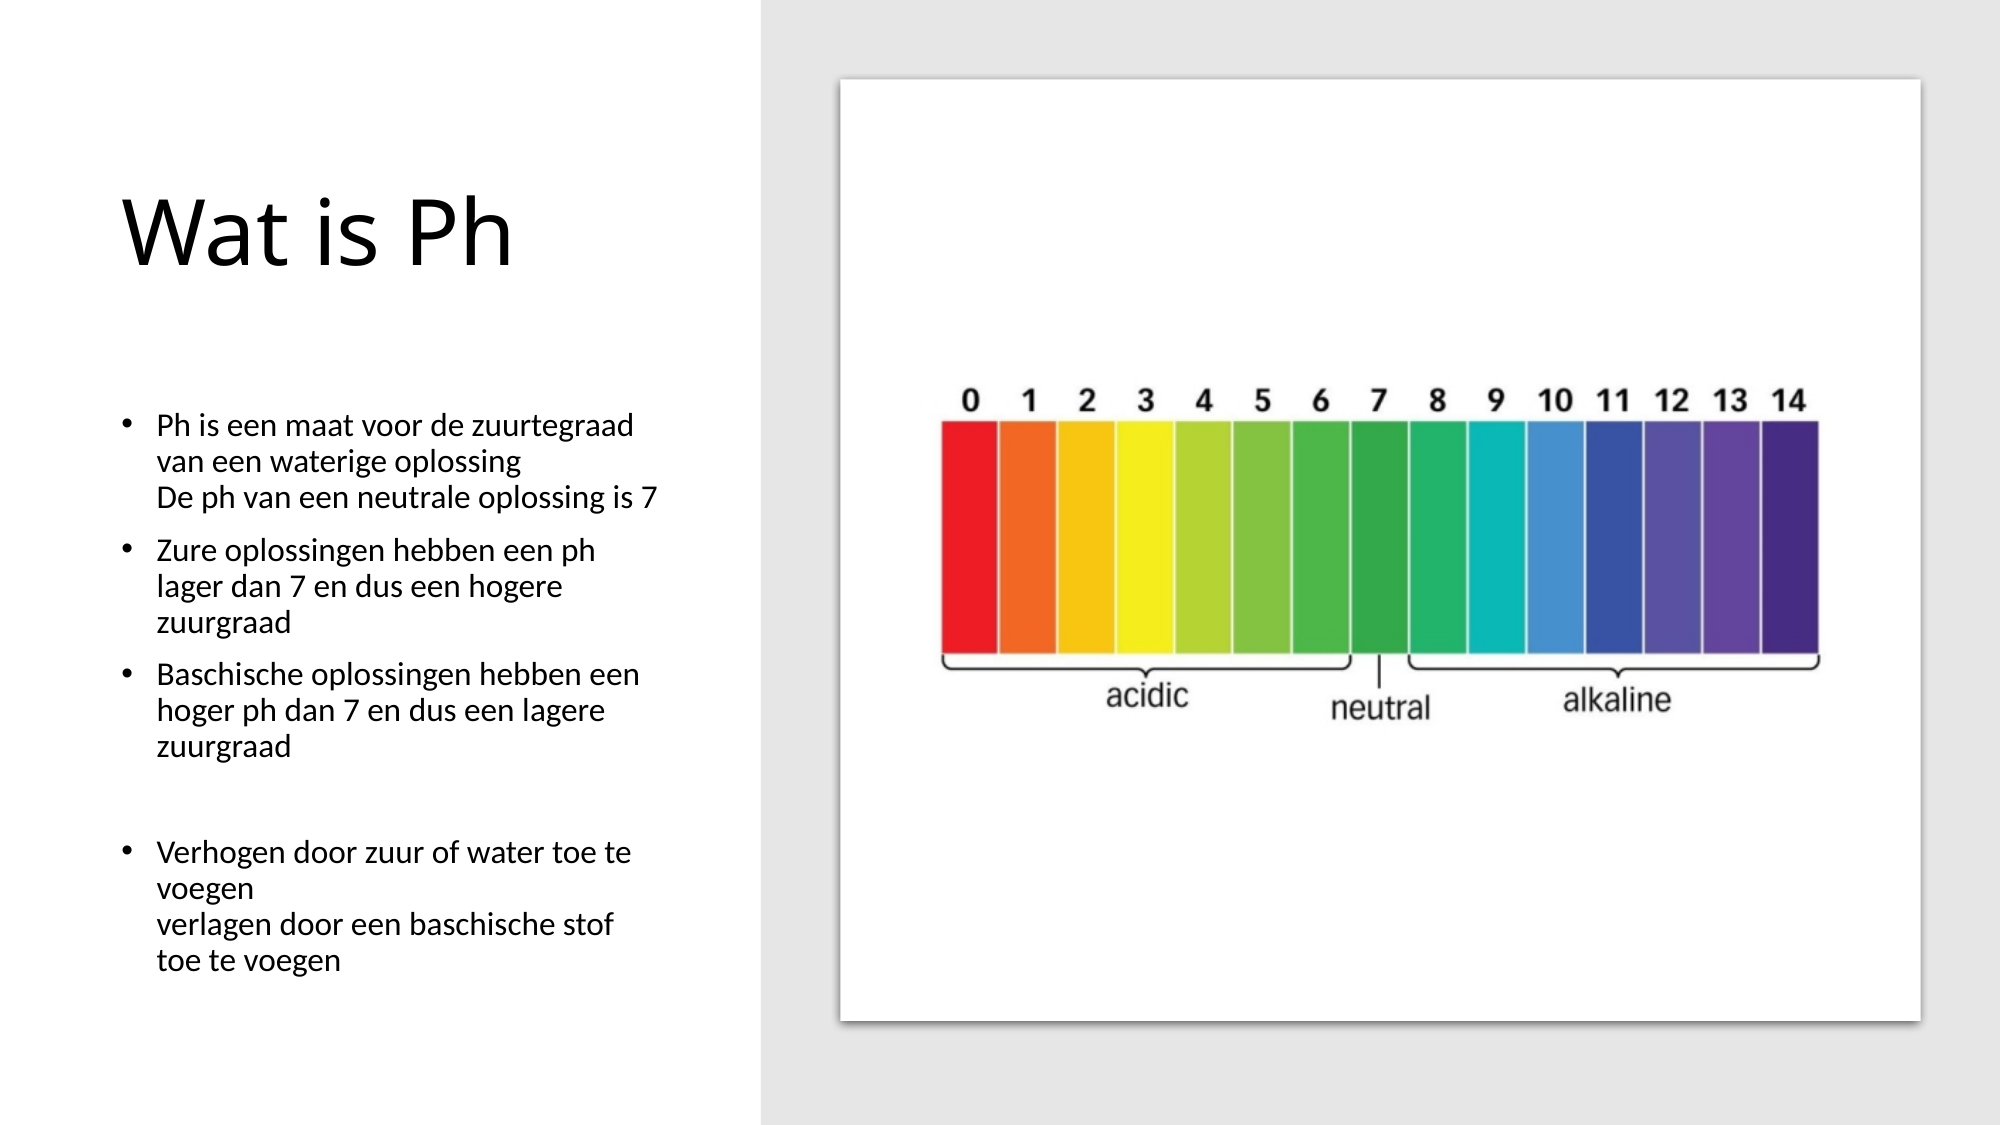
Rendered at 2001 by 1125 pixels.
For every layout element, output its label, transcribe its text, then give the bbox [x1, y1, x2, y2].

text_box [839, 78, 1922, 1022]
list Ph is een maat voor de zuurtegraad van een waterige oplossing De ph van een neutrale oplossing is 7 Zure oplossingen hebben een ph lager dan 7 en dus een hogere zuurgraad Baschische oplossingen hebben een hoger ph dan 7 en dus een lagere zuurgraad Verhogen door zuur of water toe te voegen verlagen door een baschische stof toe te voegen [106, 399, 682, 1021]
text_box [760, 0, 2000, 1125]
picture [919, 356, 1842, 744]
title Wat is Ph [106, 103, 682, 370]
